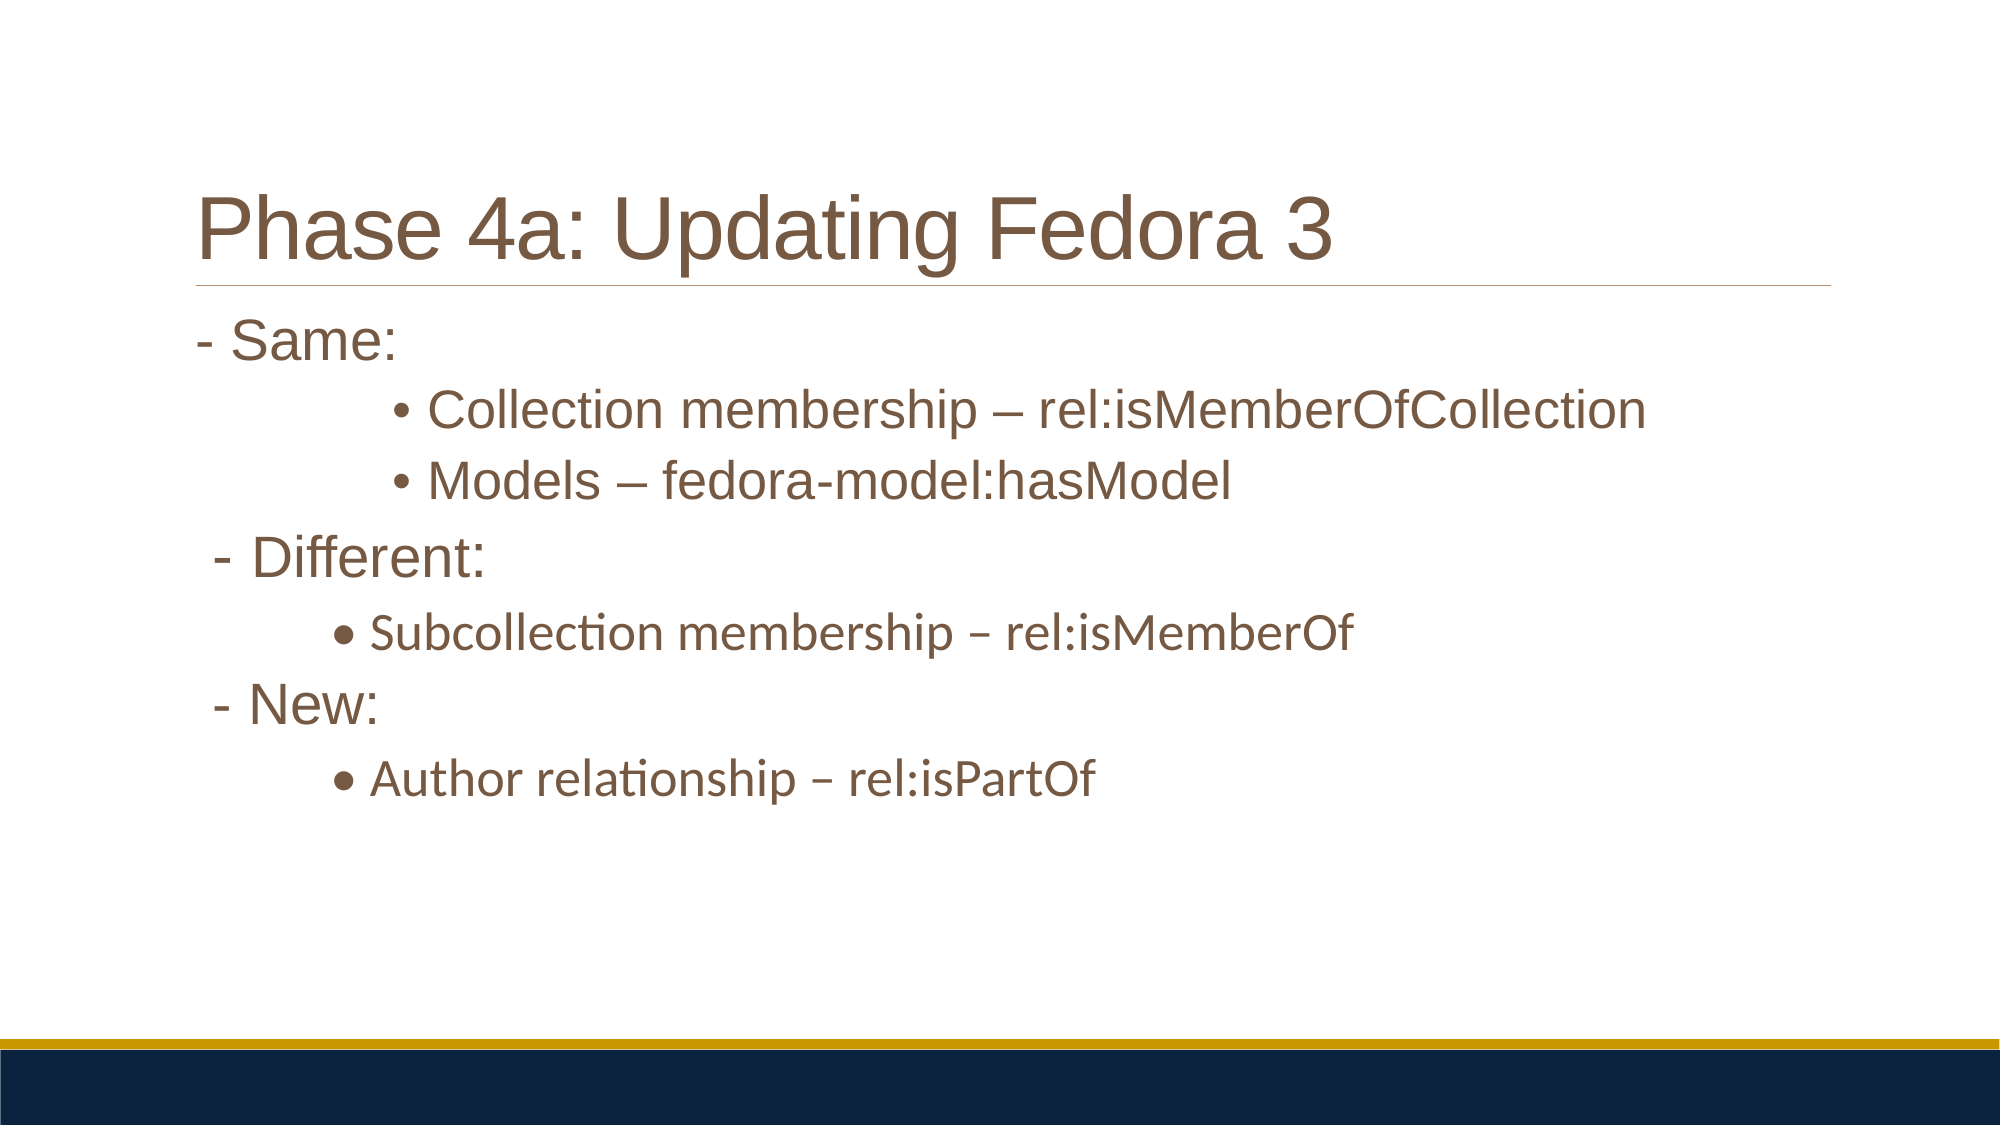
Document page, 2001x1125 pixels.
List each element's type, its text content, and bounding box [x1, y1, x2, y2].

list - Same: • Collection membership – rel:isMemberOfCollection • Models – fedora-model:hasModel - Different: • Subcollection membership – rel:isMemberOf - New: • Author relationship – rel:isPartOf [180, 302, 1830, 963]
title Phase 4a: Updating Fedora 3 [180, 47, 1830, 285]
